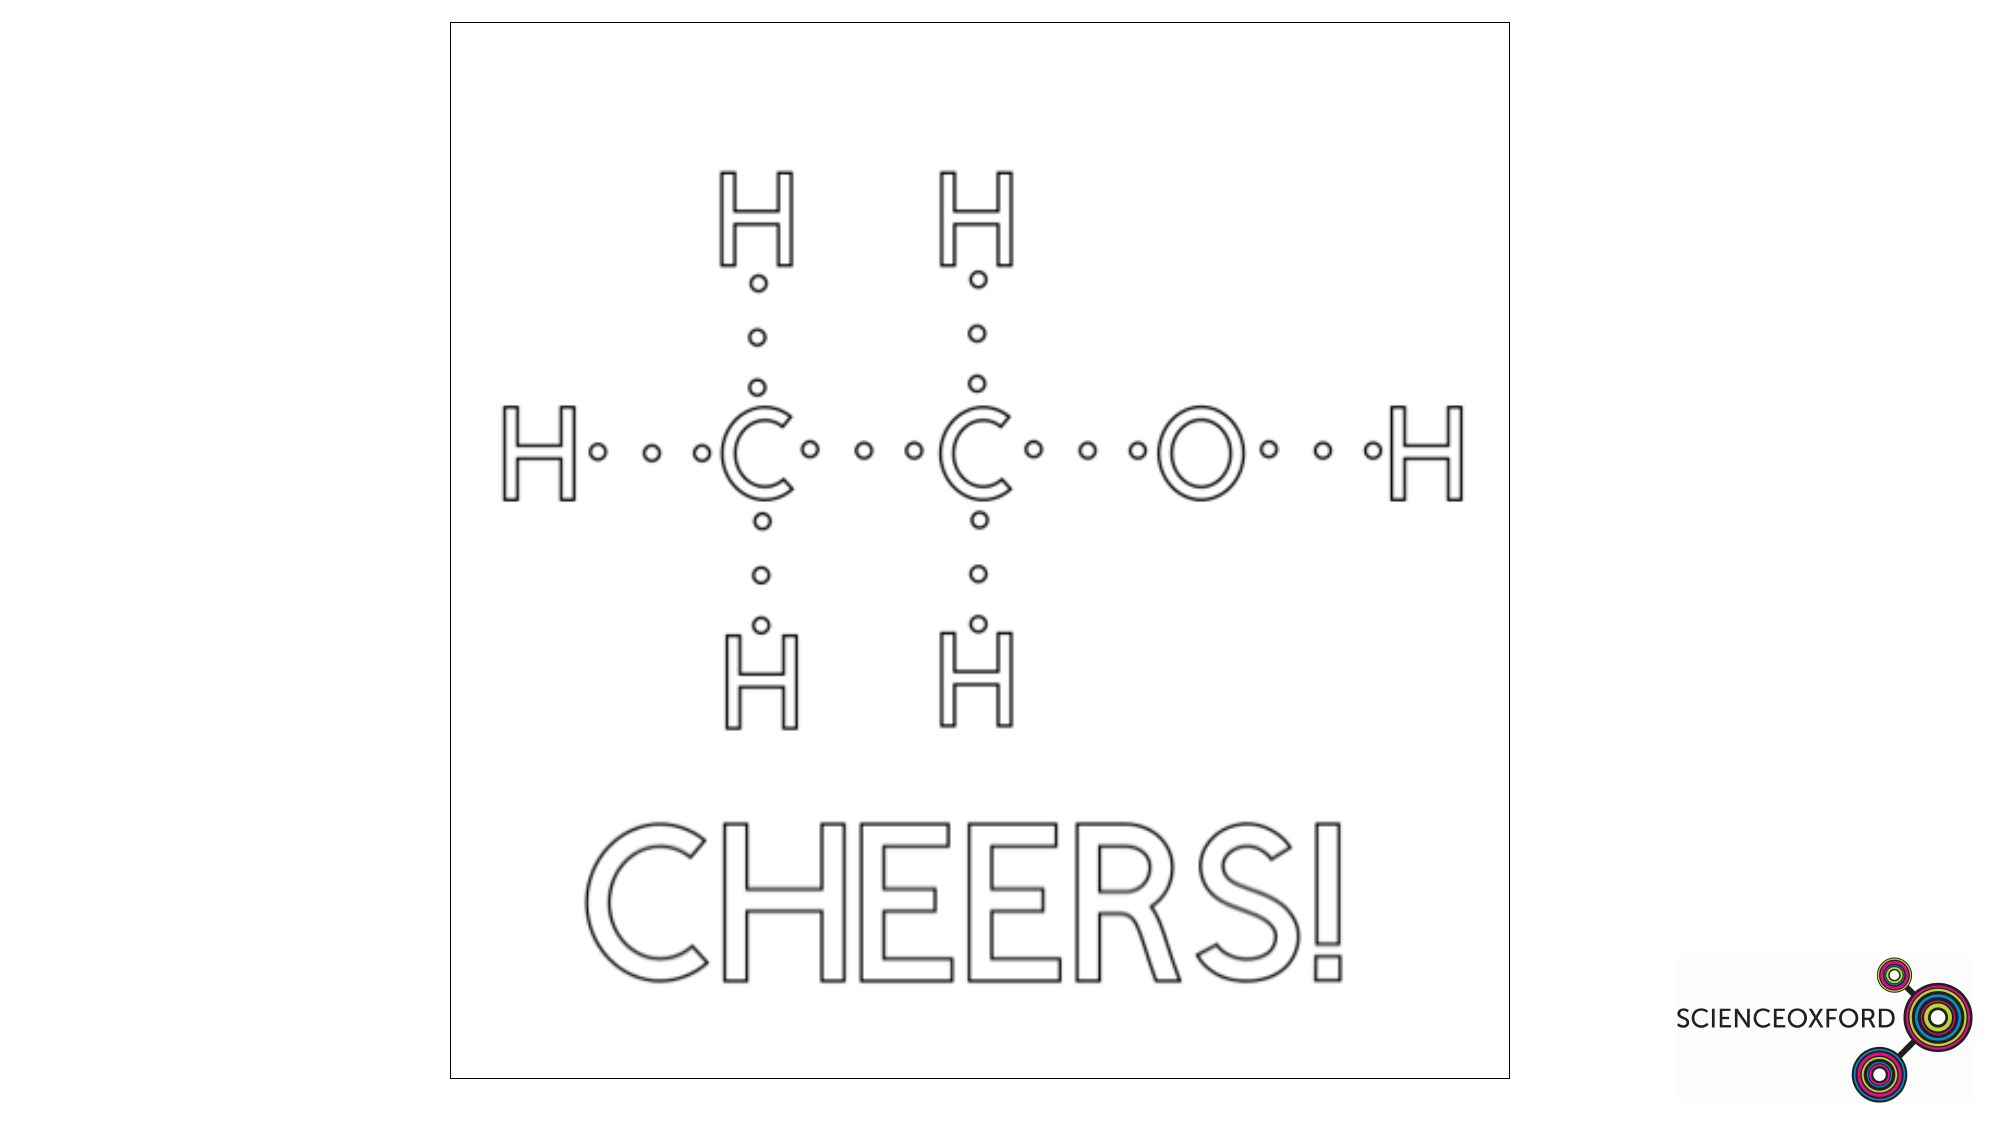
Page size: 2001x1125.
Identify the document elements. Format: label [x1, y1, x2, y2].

picture [449, 22, 1510, 1079]
picture [1677, 957, 1974, 1103]
